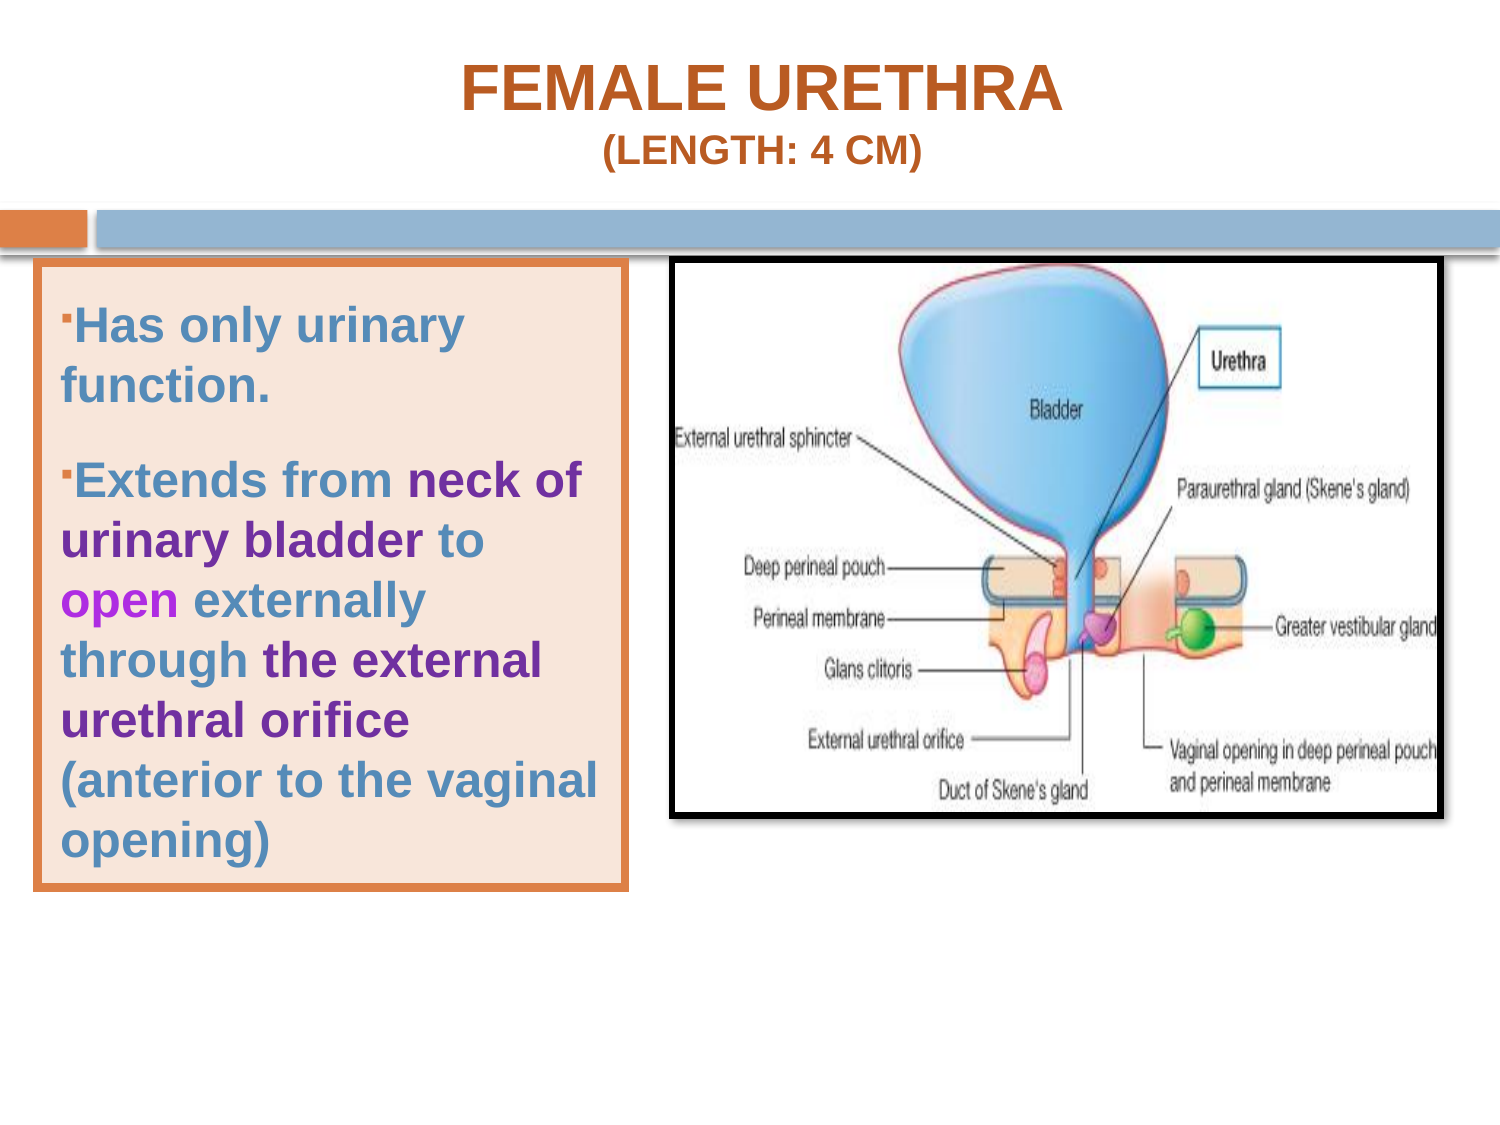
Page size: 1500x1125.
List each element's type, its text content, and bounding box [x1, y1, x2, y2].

picture [674, 262, 1438, 813]
list Has only urinary function. Extends from neck of urinary bladder to open externally through the external urethral orifice (anterior to the vaginal opening) [33, 258, 629, 892]
title FEMALE URETHRA (LENGTH: 4 CM) [99, 37, 1425, 181]
